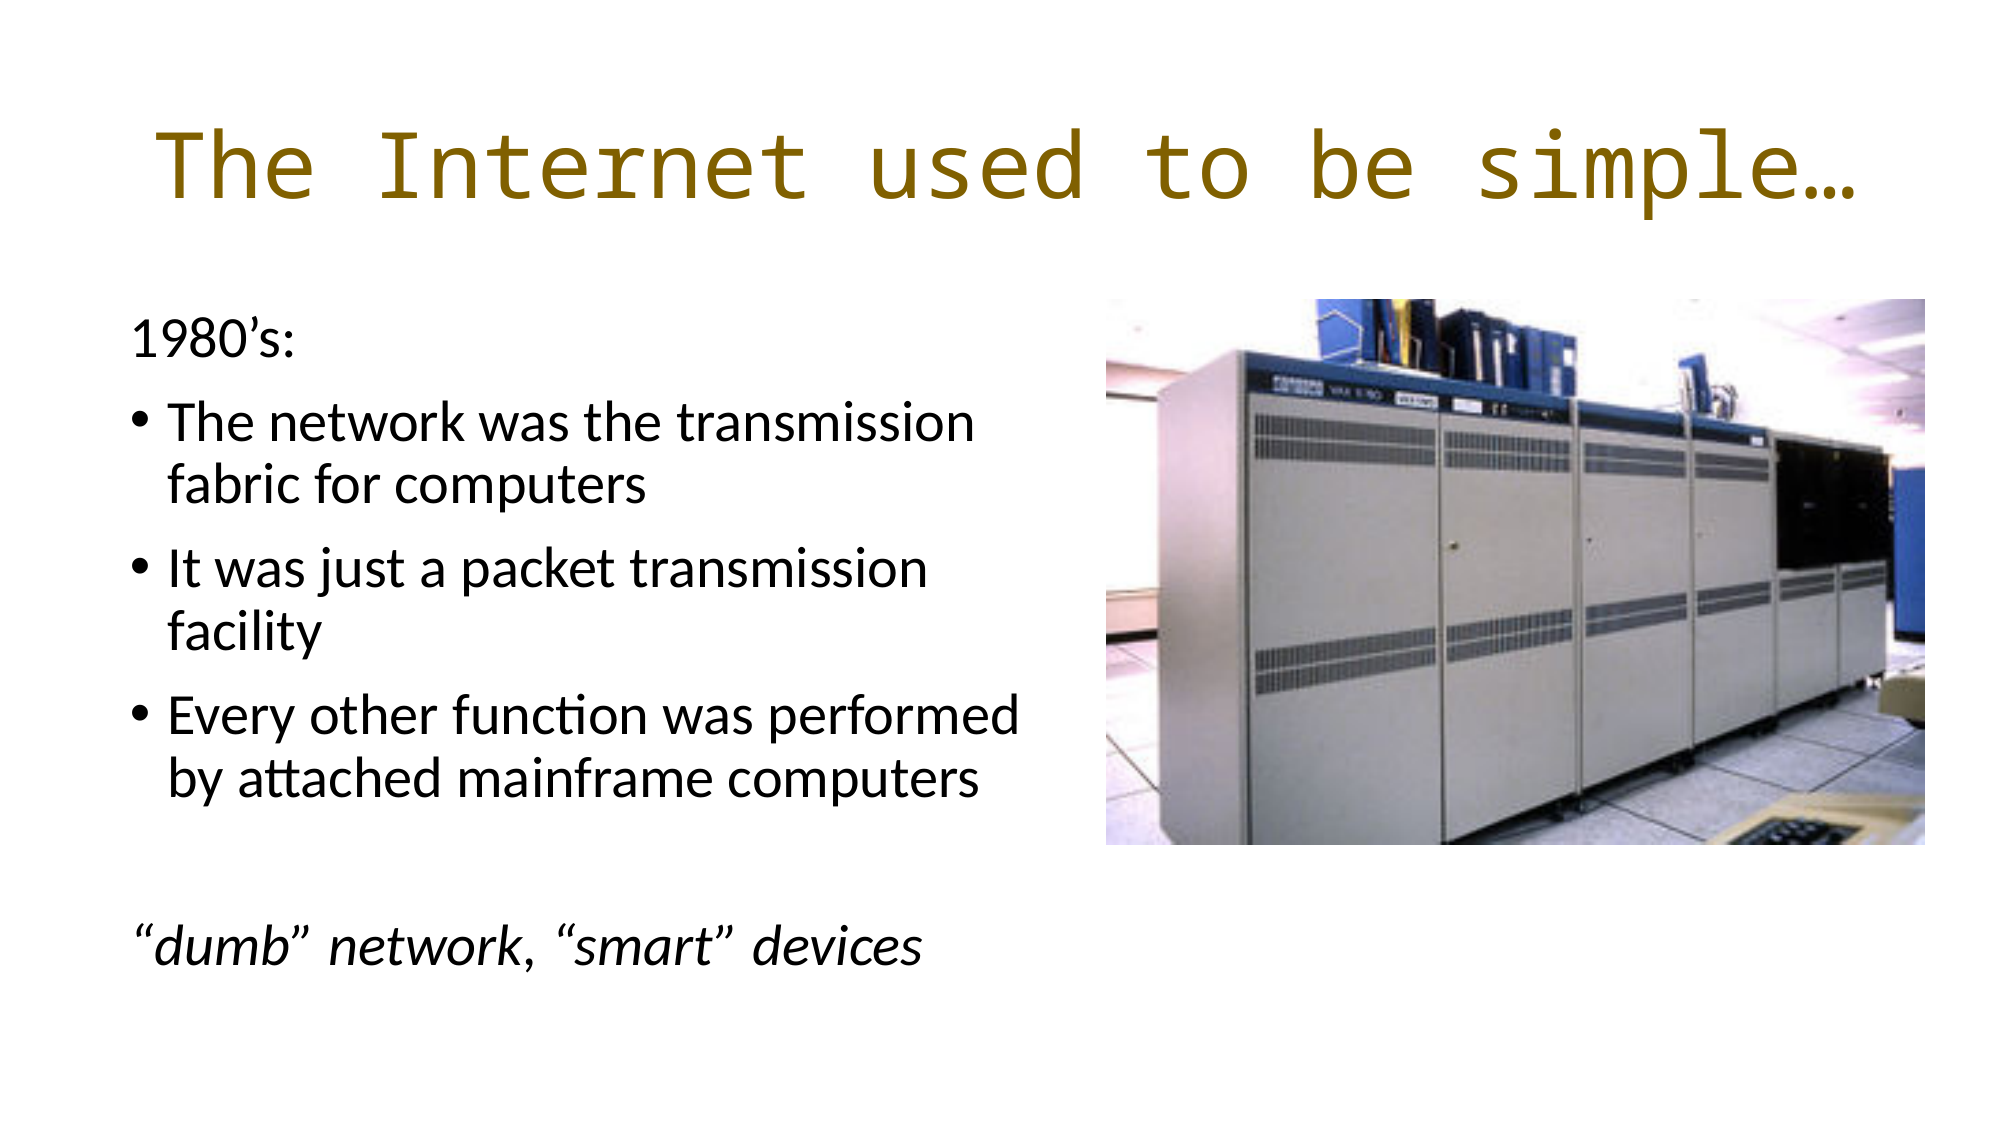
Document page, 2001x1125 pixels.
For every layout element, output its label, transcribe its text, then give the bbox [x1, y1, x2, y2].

list 1980’s: The network was the transmission fabric for computers It was just a packet transmission facility Every other function was performed by attached mainframe computers “dumb” network, “smart” devices [115, 299, 1092, 1014]
title The Internet used to be simple… [137, 59, 1925, 278]
picture [1106, 299, 1925, 845]
